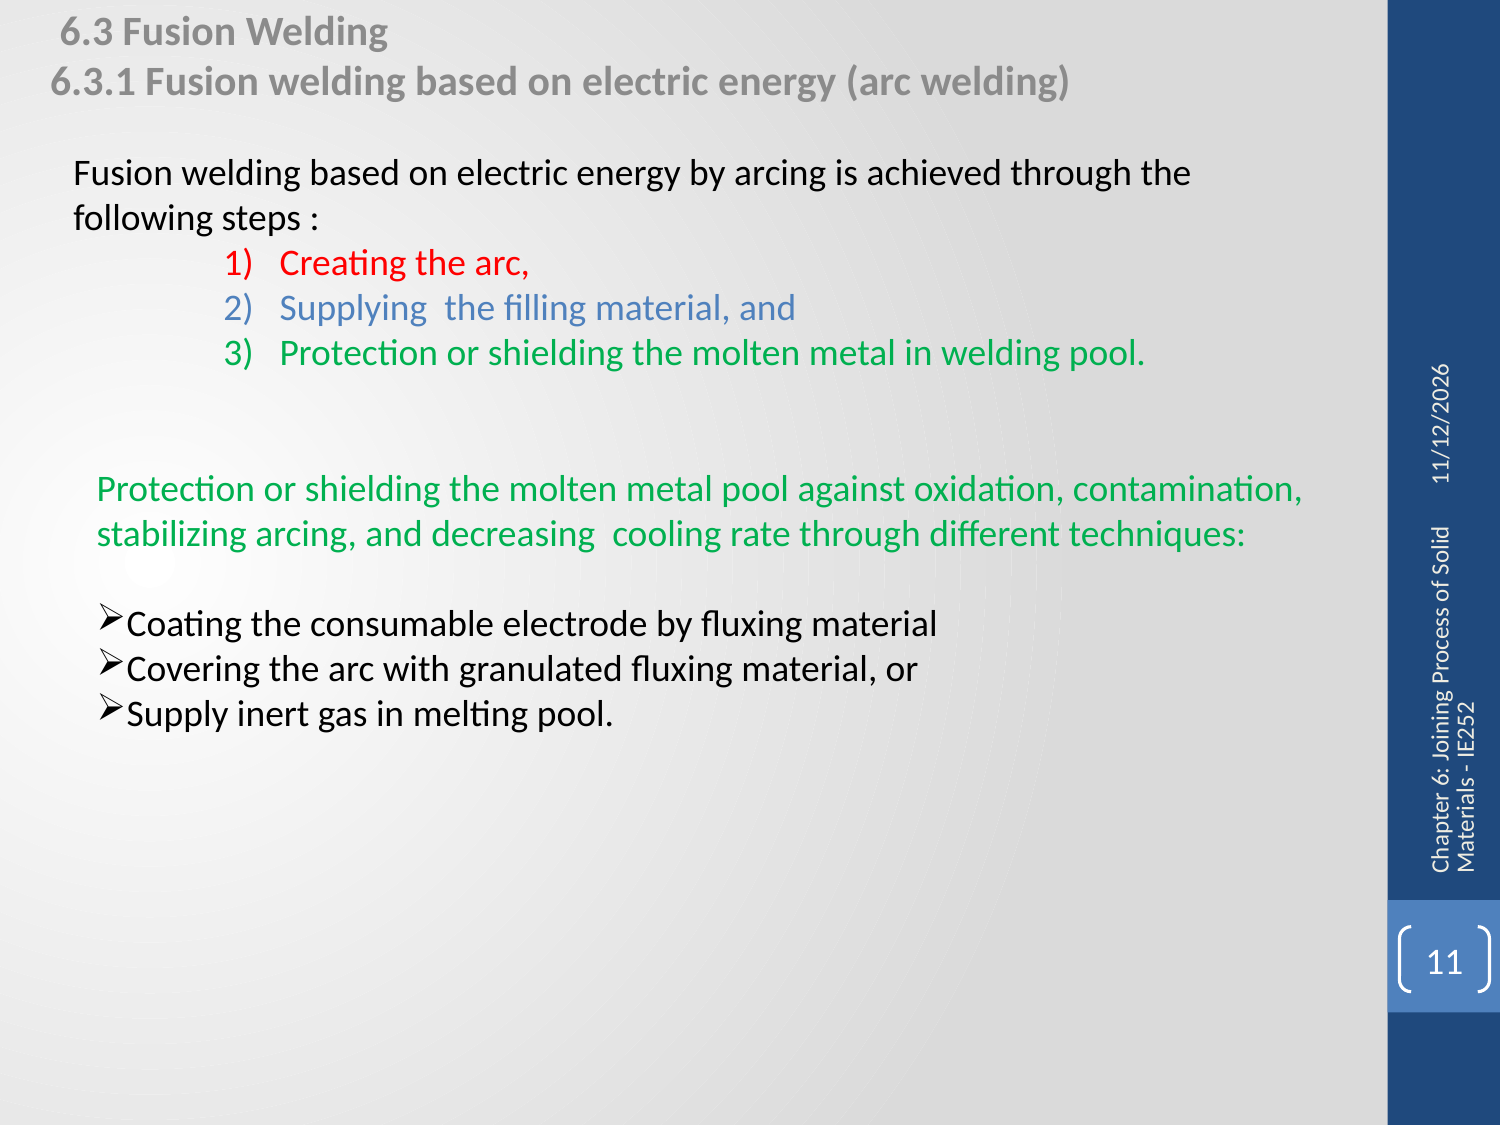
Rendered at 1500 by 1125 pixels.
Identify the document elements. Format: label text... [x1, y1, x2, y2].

footer Chapter 6: Joining Process of Solid Materials - IE252 [1408, 500, 1469, 889]
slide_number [1408, 100, 1469, 500]
text_box Fusion welding based on electric energy by arcing is achieved through the following steps : Creating the arc, Supplying the filling material, and Protection or shielding the molten metal in welding pool. [58, 140, 1266, 381]
slide_number 11 [1397, 925, 1492, 994]
text_box Protection or shielding the molten metal pool against oxidation, contamination, stabilizing arcing, and decreasing cooling rate through different techniques: Coating the consumable electrode by fluxing material Covering the arc with granulated fluxing material, or Supply inert gas in melting pool. [81, 456, 1371, 742]
text_box 6.3 Fusion Welding 6.3.1 Fusion welding based on electric energy (arc welding) [35, 117, 1311, 211]
